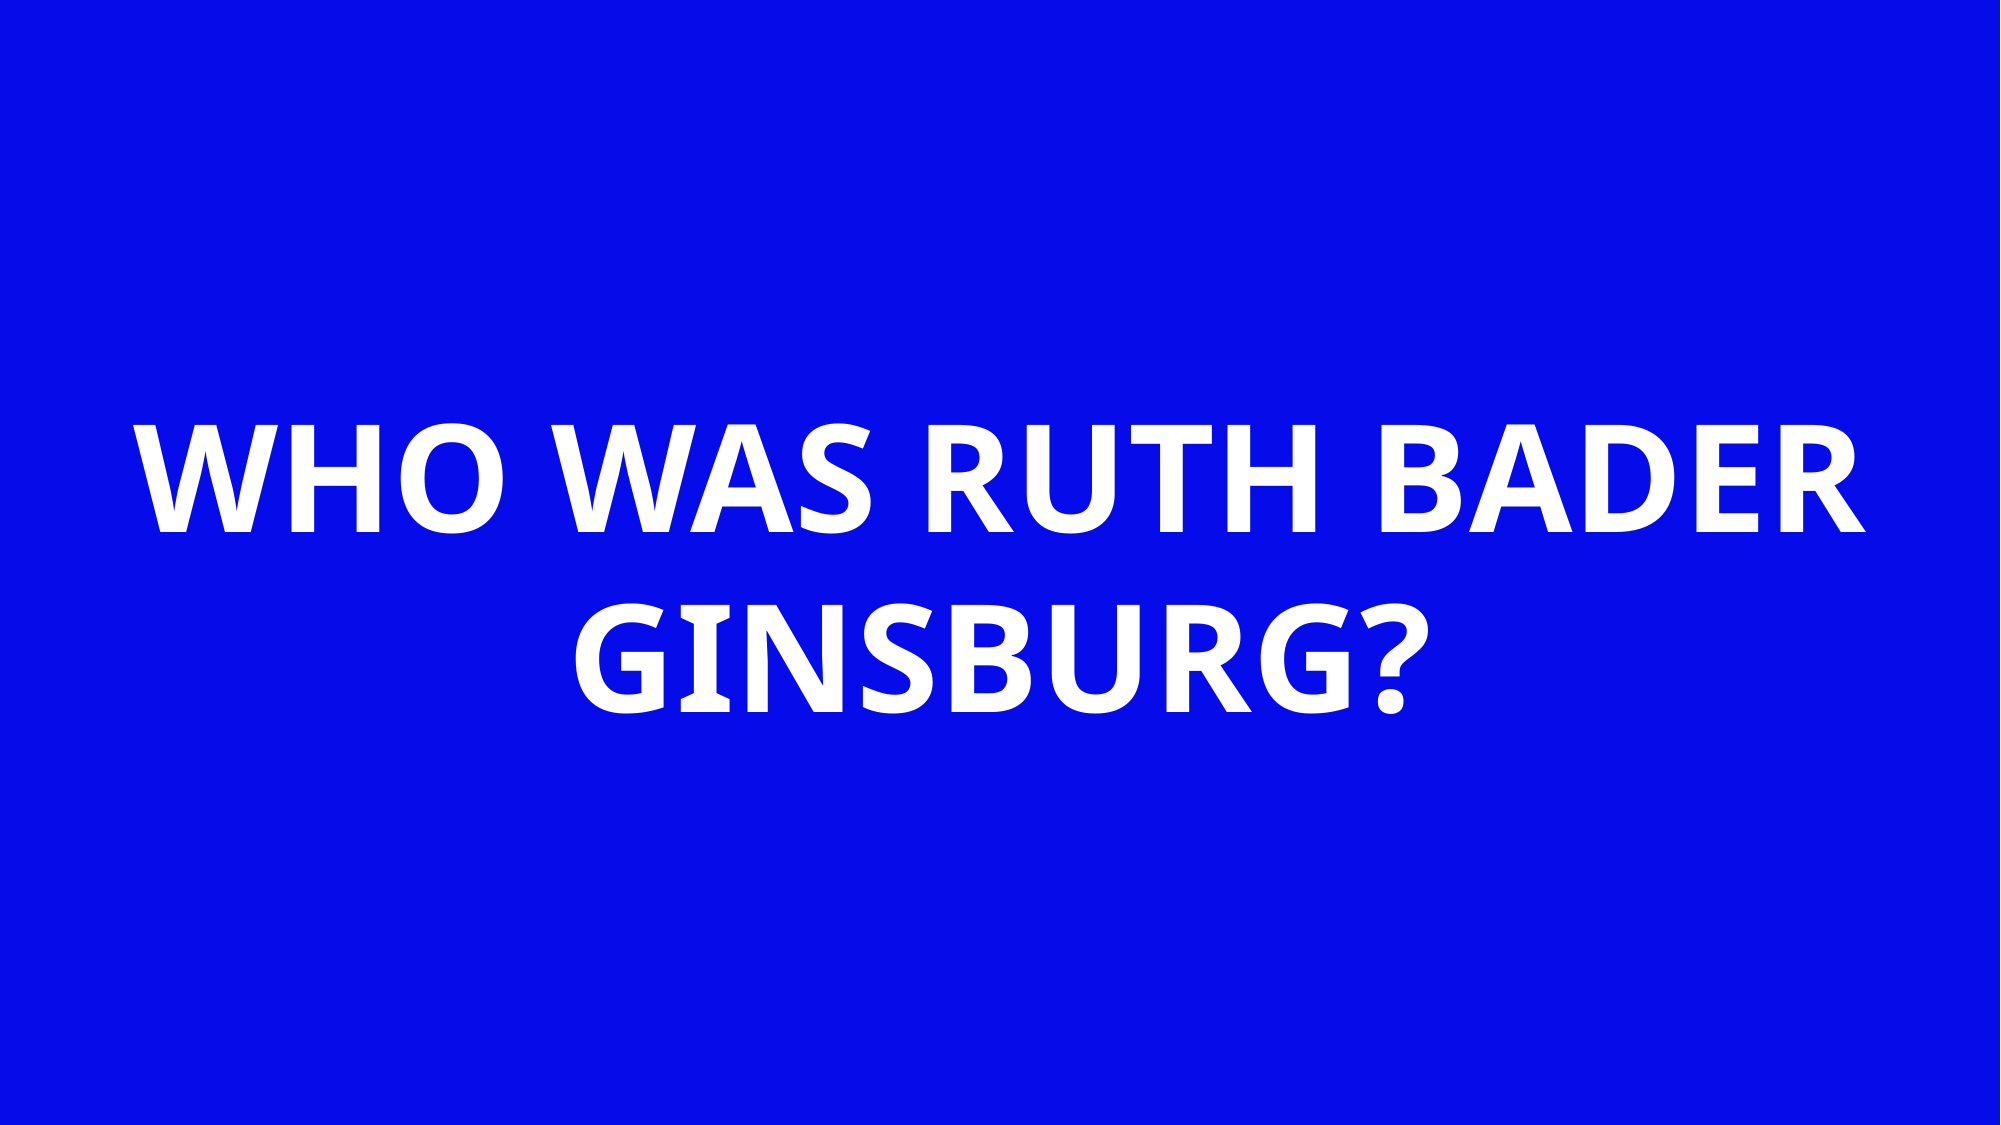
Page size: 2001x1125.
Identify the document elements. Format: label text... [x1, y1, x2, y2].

text_box WHO WAS RUTH BADER GINSBURG? [0, 0, 2000, 1125]
